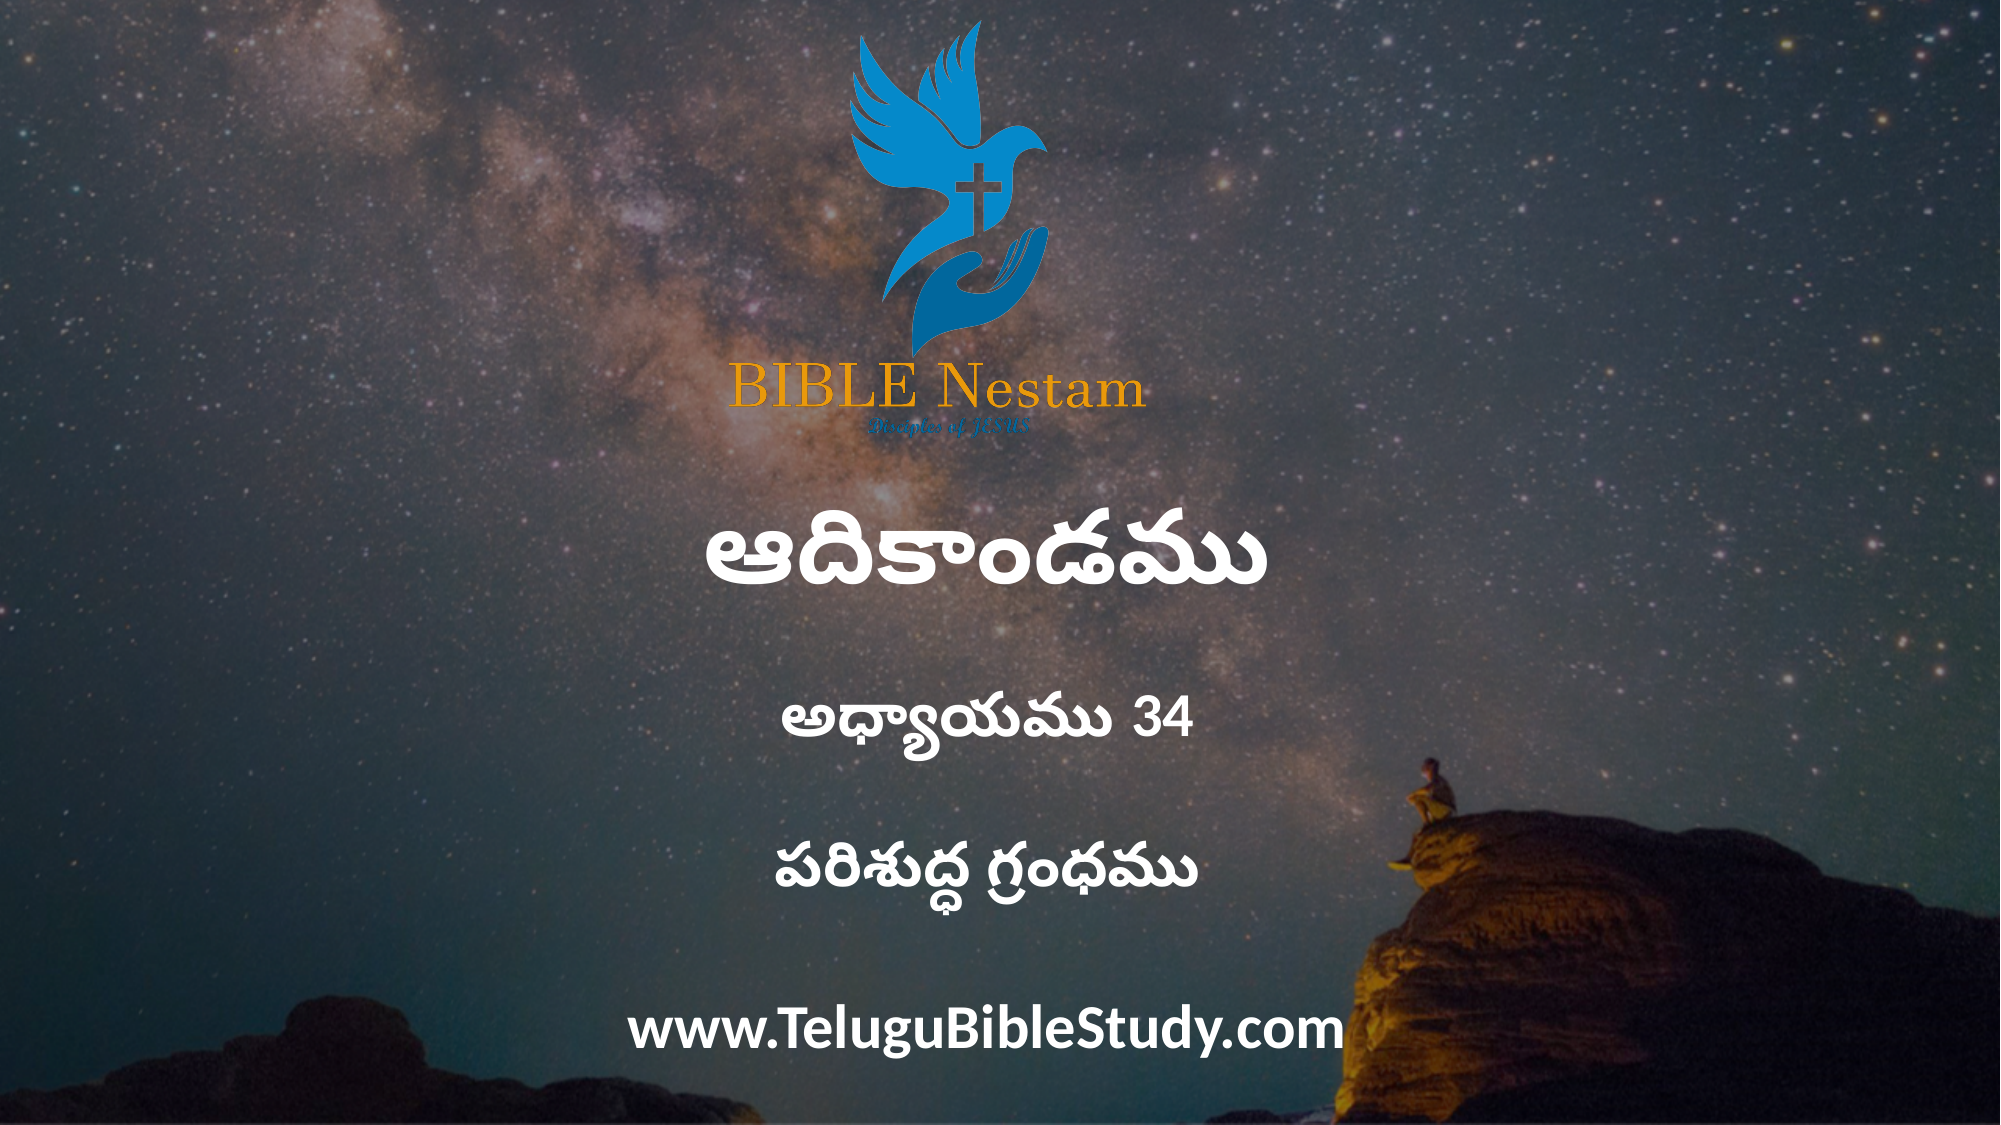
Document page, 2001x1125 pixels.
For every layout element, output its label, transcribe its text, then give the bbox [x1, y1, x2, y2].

title ఆదికాండము [50, 437, 1925, 646]
subtitle అధ్యాయము 34 పరిశుద్ధ గ్రంధము www.TeluguBibleStudy.com [50, 666, 1925, 1084]
picture [0, 0, 2000, 1125]
